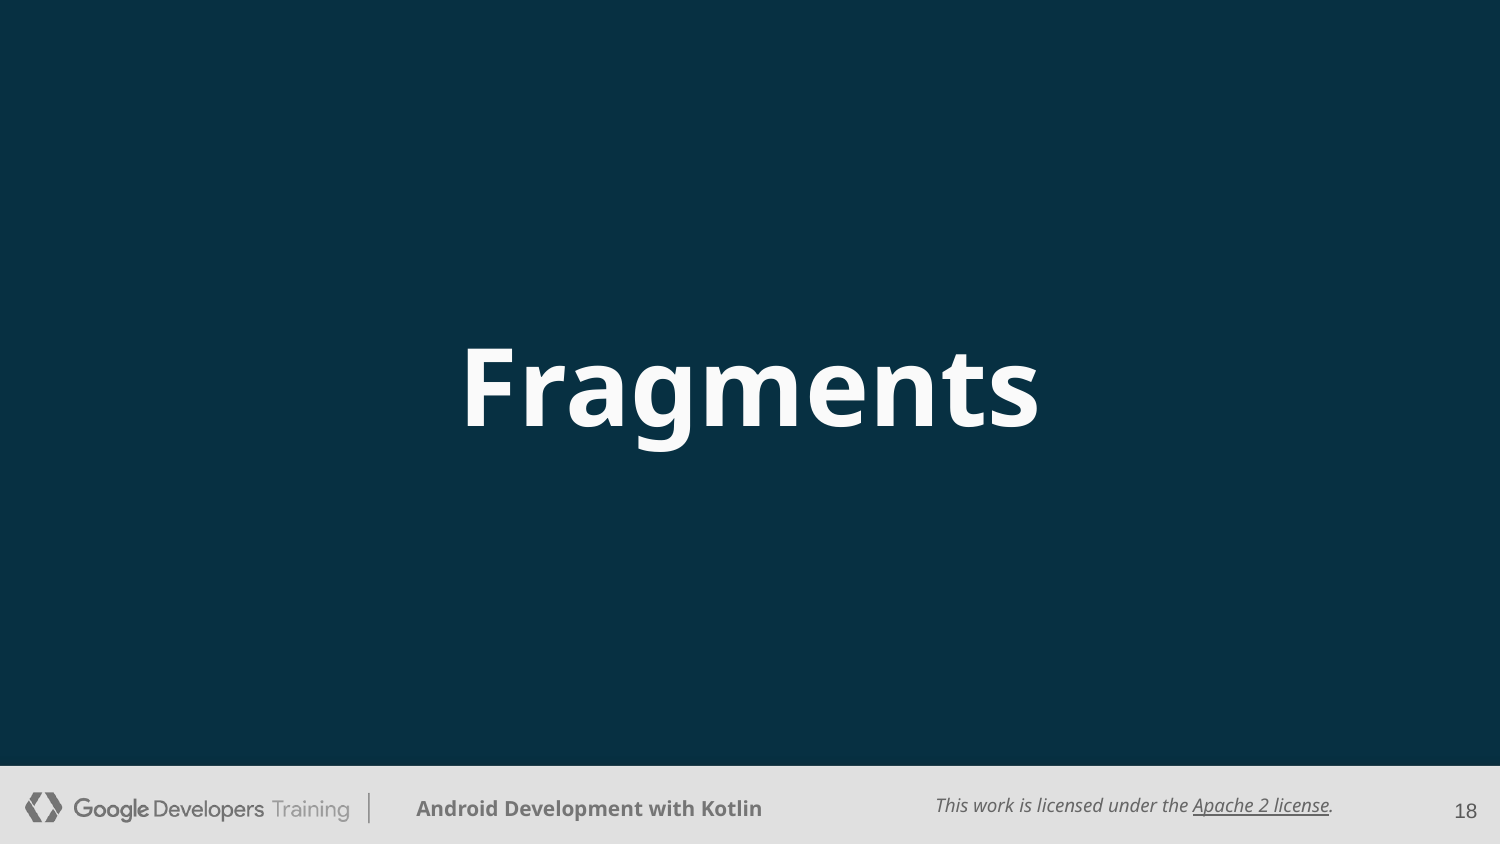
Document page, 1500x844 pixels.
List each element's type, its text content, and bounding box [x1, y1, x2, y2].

text_box Fragments [51, 0, 1449, 766]
picture [0, 0, 1500, 844]
slide_number ‹#› [1402, 777, 1493, 842]
